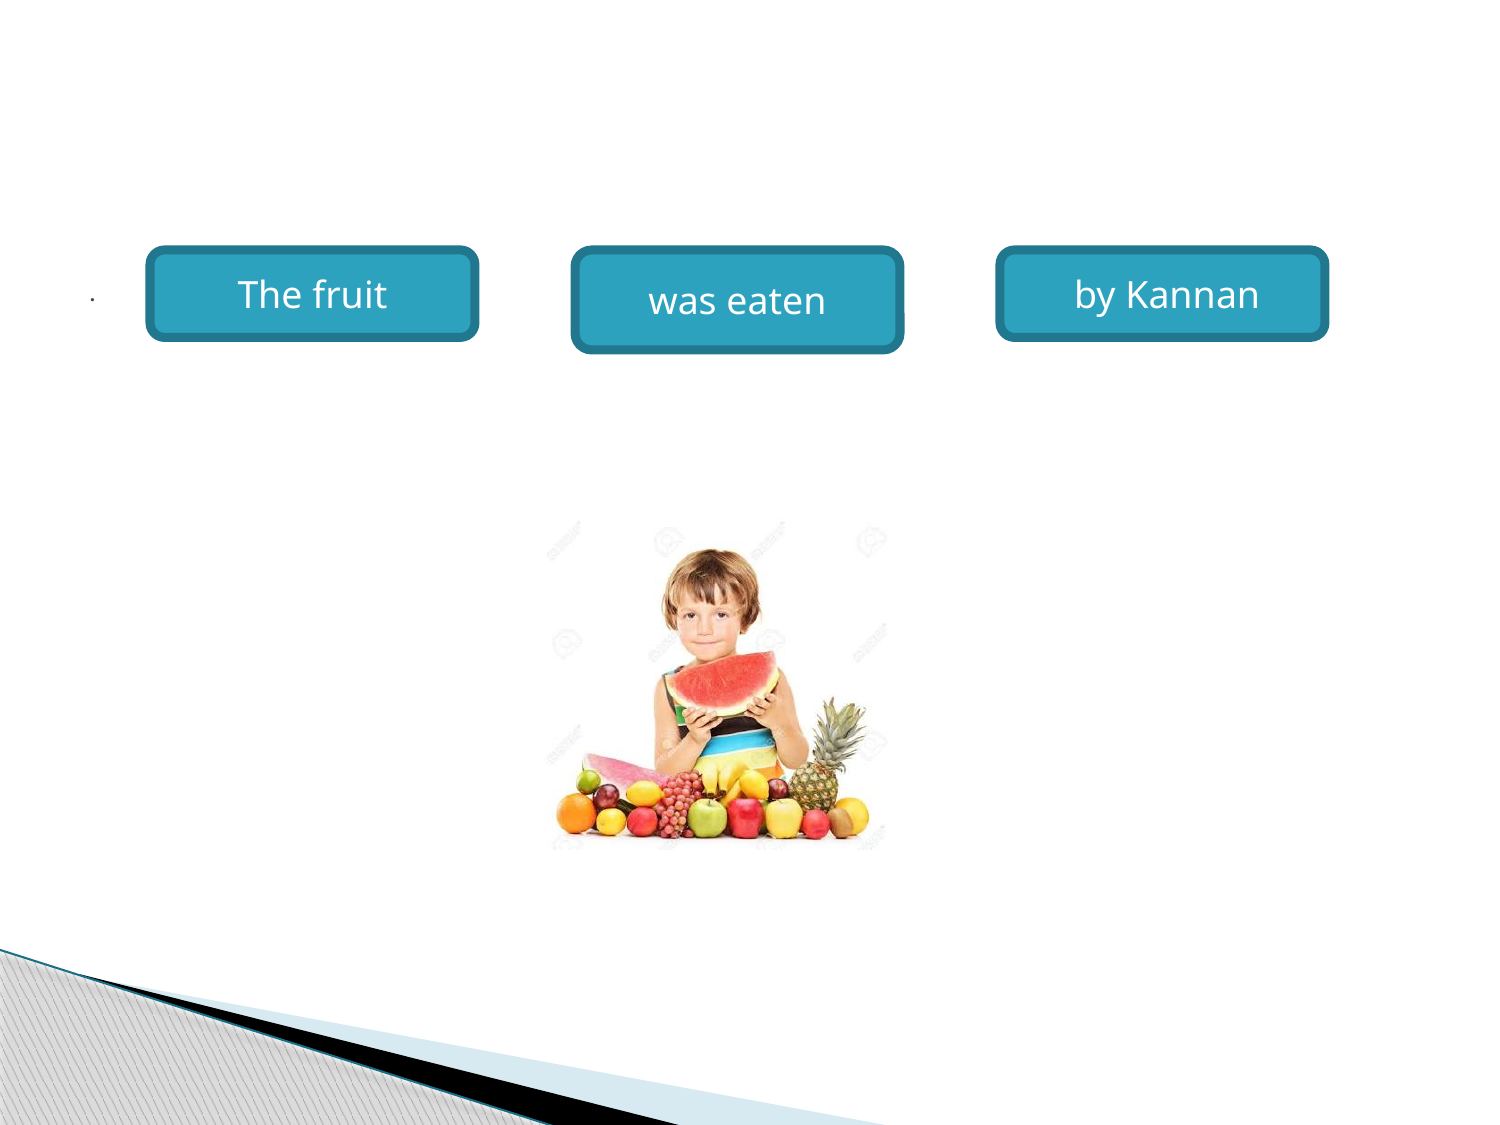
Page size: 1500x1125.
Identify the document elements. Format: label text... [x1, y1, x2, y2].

text_box by Kannan [995, 245, 1330, 342]
text_box The fruit [145, 245, 480, 342]
title . [75, 237, 1425, 350]
text_box was eaten [570, 245, 905, 355]
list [537, 512, 898, 850]
